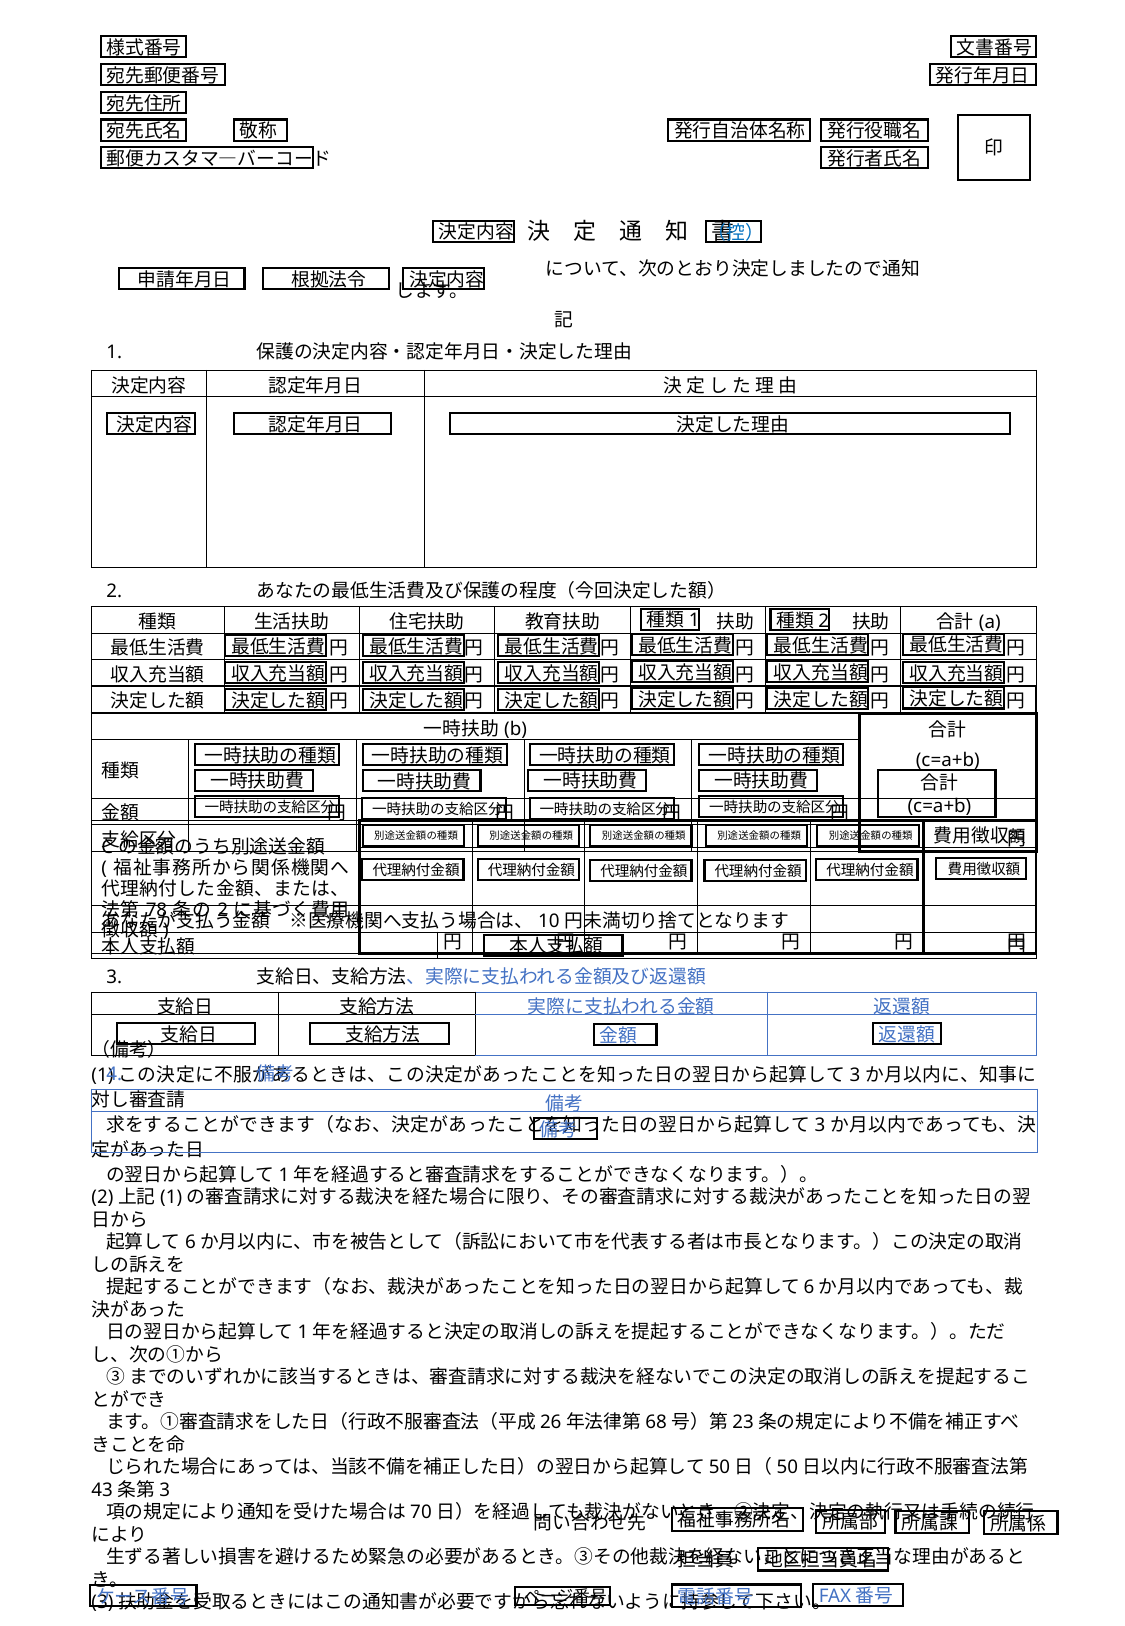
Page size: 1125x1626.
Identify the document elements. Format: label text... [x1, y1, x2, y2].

table_cell [525, 740, 691, 798]
text_box 最低生活費 [362, 634, 465, 657]
table_cell 円 [766, 660, 900, 685]
text_box 別途送金額の種類 [705, 824, 808, 847]
text_box 決定した額 [631, 687, 734, 710]
text_box 別途送金額の種類 [816, 824, 920, 847]
text_box 一時扶助の支給区分 [194, 795, 340, 818]
table_header 支給日 [92, 993, 278, 1014]
text_box 収入充当額 [631, 660, 734, 683]
text_box 本人支払額 [483, 934, 624, 957]
table_cell 円 [811, 848, 922, 905]
text_box 3. 支給日、支給方法、実際に支払われる金額及び返還額 [91, 957, 1037, 992]
table_cell 円 [473, 848, 584, 905]
table_cell 円 [495, 687, 630, 712]
table_cell [357, 740, 524, 798]
table_cell 円 [901, 660, 1036, 685]
table_header [811, 822, 922, 847]
text_box 最低生活費 [631, 633, 734, 656]
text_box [118, 259, 952, 298]
table_cell 最低生活費 [92, 634, 224, 659]
table_cell 決定した額 [92, 687, 224, 712]
table_header 返還額 [768, 993, 1036, 1014]
text_box 収入充当額 [362, 661, 465, 684]
table_cell 円 [698, 848, 810, 905]
text_box 一時扶助費 [362, 769, 482, 792]
table_cell 円 [692, 799, 858, 819]
table_cell 円 [631, 634, 765, 659]
table_cell 円 [631, 660, 765, 685]
table_header 備考 [92, 1092, 1037, 1111]
table_header [361, 822, 472, 847]
text_box 代理納付金額 [361, 858, 465, 881]
text_box 一時扶助の支給区分 [529, 797, 675, 820]
table_header Cの金額のうち別途送金額 (福祉事務所から関係機関へ代理納付した金額、または、法第78条の2に基づく費用徴収額) [92, 821, 358, 905]
text_box 一時扶助費 [527, 769, 647, 792]
text_box 敬称 [233, 118, 288, 142]
table_cell 円 [189, 799, 356, 820]
text_box 宛先住所 [100, 91, 187, 114]
table_header 認定年月日 [207, 371, 424, 396]
table_cell 円 [357, 799, 361, 819]
table_cell 円 [225, 634, 359, 659]
text_box 発行役職名 [820, 118, 929, 142]
table_cell 円 [438, 933, 1036, 957]
text_box 種類2 [769, 608, 830, 631]
text_box 収入充当額 [224, 661, 327, 684]
text_box 代理納付金額 [815, 858, 919, 881]
table_cell 円 [861, 799, 1035, 819]
text_box （備考） (1)この決定に不服があるときは、この決定があったことを知った日の翌日から起算して3か月以内に、知事に対し審査請 求をすることができます（なお、決定があったことを知った日の翌日から起算して3か月以内であっても、決定があった日 の翌日から起算して1年を経過すると審査請求をすることができなくなります。）。 (2)上記(1)の審査請求に対する裁決を経た場合に限り、その審査請求に対する裁決があったことを知った日の翌日から 起算して6か月以内に、市を被告として（訴訟において市を代表する者は市長となります。）この決定の取消しの訴えを 提起することができます（なお、裁決があったことを知った日の翌日から起算して6か月以内であっても、裁決があった 日の翌日から起算して1年を経過すると決定の取消しの訴えを提起することができなくなります。）。ただし、次の①から ③までのいずれかに該当するときは、審査請求に対する裁決を経ないでこの決定の取消しの訴えを提起することができ ます。①審査請求をした日（行政不服審査法（平成26年法律第68号）第23条の規定により不備を補正すべきことを命 じられた場合にあっては、当該不備を補正した日）の翌日から起算して50日（50日以内に行政不服審査法第43条第3 項の規定により通知を受けた場合は70日）を経過しても裁決がないとき。②決定、決定の執行又は手続の続行により 生ずる著しい損害を避けるため緊急の必要があるとき。③その他裁決を経ないことにつき正当な理由があるとき。 (3)扶助金を受取るときにはこの通知書が必要ですから忘れないように持参して下さい。 [91, 1153, 1037, 1613]
text_box 一時扶助の種類 [362, 743, 508, 766]
text_box 決定した額 [362, 688, 465, 711]
text_box 発行自治体名称 [667, 118, 811, 142]
table_cell 円 [495, 660, 630, 685]
table_cell [692, 740, 858, 798]
table_cell 円 [525, 799, 529, 819]
table_header 住宅扶助 [360, 607, 494, 633]
table_header 生活扶助 [225, 607, 359, 633]
text_box 宛先郵便番号 [100, 63, 226, 86]
table_header 決 定 し た 理 由 [425, 371, 1036, 396]
table_header [473, 822, 584, 847]
text_box 最低生活費 [766, 633, 869, 656]
table_cell 円 [360, 634, 494, 659]
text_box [519, 1503, 1058, 1608]
table_cell 円 [766, 687, 900, 712]
text_box 一時扶助費 [698, 769, 818, 792]
text_box 決定した額 [497, 688, 600, 711]
table_header 費用徴収額 [925, 822, 1035, 847]
text_box 決定した額 [902, 686, 1005, 710]
text_box 最低生活費 [902, 633, 1005, 656]
text_box 最低生活費 [497, 634, 600, 657]
text_box 一時扶助の支給区分 [361, 797, 507, 820]
table_header あなたが支払う金額 ※医療機関へ支払う場合は、10円未満切り捨てとなります [92, 906, 1036, 932]
text_box 決定した額 [224, 688, 327, 711]
text_box 2. あなたの最低生活費及び保護の程度（今回決定した額） [91, 571, 1037, 606]
text_box 文書番号 [950, 35, 1037, 58]
text_box 別途送金額の種類 [362, 824, 465, 847]
table_header 実際に支払われる金額 [476, 993, 767, 1014]
table_header 合計 (c=a+b) [861, 715, 1035, 798]
text_box 返還額 [872, 1022, 942, 1045]
table_cell 本人支払額 [92, 933, 437, 957]
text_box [89, 209, 1035, 253]
table_cell [279, 1015, 475, 1054]
text_box 費用徴収額 [935, 857, 1027, 880]
text_box 1. 保護の決定内容・認定年月日・決定した理由 [91, 338, 1037, 370]
table_cell 円 [901, 634, 1036, 659]
table_cell 円 [225, 687, 359, 712]
table_cell 金額 [92, 799, 188, 820]
table_cell 円 [631, 687, 765, 712]
table_cell [92, 397, 206, 567]
text_box 郵便カスタマ―バーコード [100, 146, 314, 169]
table_header 扶助 [631, 607, 765, 633]
text_box 備考 [533, 1117, 598, 1140]
text_box 合計 (c=a+b) [877, 769, 997, 818]
text_box 決定内容 [106, 412, 196, 435]
text_box 代理納付金額 [477, 858, 580, 881]
table_cell [189, 740, 356, 798]
table_cell 種類 [92, 740, 188, 798]
table_header 一時扶助(b) [92, 714, 858, 739]
text_box 収入充当額 [766, 660, 869, 683]
table_header [585, 822, 697, 847]
table_cell 円 [507, 799, 524, 819]
text_box 一時扶助費 [194, 769, 314, 792]
text_box 決定した額 [766, 687, 869, 710]
text_box ケース番号 [89, 1584, 198, 1607]
text_box 別途送金額の種類 [589, 824, 693, 847]
text_box 金額 [593, 1023, 658, 1046]
text_box 一時扶助の種類 [698, 743, 844, 766]
table_header 種類 [92, 607, 224, 633]
table_cell 円 [585, 848, 697, 905]
table_cell [476, 1015, 767, 1054]
text_box 発行者氏名 [820, 146, 929, 169]
table_header [698, 822, 810, 847]
text_box 収入充当額 [902, 661, 1005, 684]
text_box 宛先氏名 [100, 118, 187, 142]
text_box 種類1 [640, 608, 700, 631]
text_box 様式番号 [100, 35, 187, 58]
text_box 4. 備考 [91, 1054, 1037, 1092]
text_box 支給方法 [309, 1022, 450, 1045]
table_cell [92, 1015, 278, 1054]
table_cell [207, 397, 424, 567]
text_box 記 [91, 299, 1037, 338]
text_box 別途送金額の種類 [477, 824, 580, 847]
table_cell [768, 1015, 1036, 1054]
text_box 決定した理由 [449, 412, 1011, 435]
table_cell 収入充当額 [92, 660, 224, 685]
table_cell 円 [225, 660, 359, 685]
table_cell 円 [495, 634, 630, 659]
text_box 代理納付金額 [703, 859, 807, 882]
table_cell 円 [361, 848, 472, 905]
table_cell [92, 1112, 1037, 1152]
table_cell 円 [360, 660, 494, 685]
table_cell 円 [360, 687, 494, 712]
table_cell 円 [925, 848, 1035, 905]
text_box 一時扶助の種類 [194, 743, 340, 766]
table_header 支給方法 [279, 993, 475, 1014]
text_box 印 [957, 114, 1031, 181]
table_header 扶助 [766, 607, 900, 633]
table_header 決定内容 [92, 371, 206, 396]
table_cell [425, 397, 1036, 567]
text_box 発行年月日 [929, 63, 1037, 86]
table_cell 円 [675, 799, 691, 819]
text_box 一時扶助の種類 [529, 743, 675, 766]
text_box 収入充当額 [497, 661, 600, 684]
text_box 代理納付金額 [589, 859, 693, 882]
text_box ページ番号 [514, 1586, 519, 1606]
table_header 合計(a) [901, 607, 1036, 633]
text_box 認定年月日 [233, 412, 392, 435]
table_header 教育扶助 [495, 607, 630, 633]
text_box 最低生活費 [224, 634, 327, 657]
text_box 一時扶助の支給区分 [698, 795, 844, 818]
table_cell 円 [901, 687, 1035, 712]
table_cell 円 [766, 634, 900, 659]
text_box 支給日 [116, 1022, 256, 1045]
